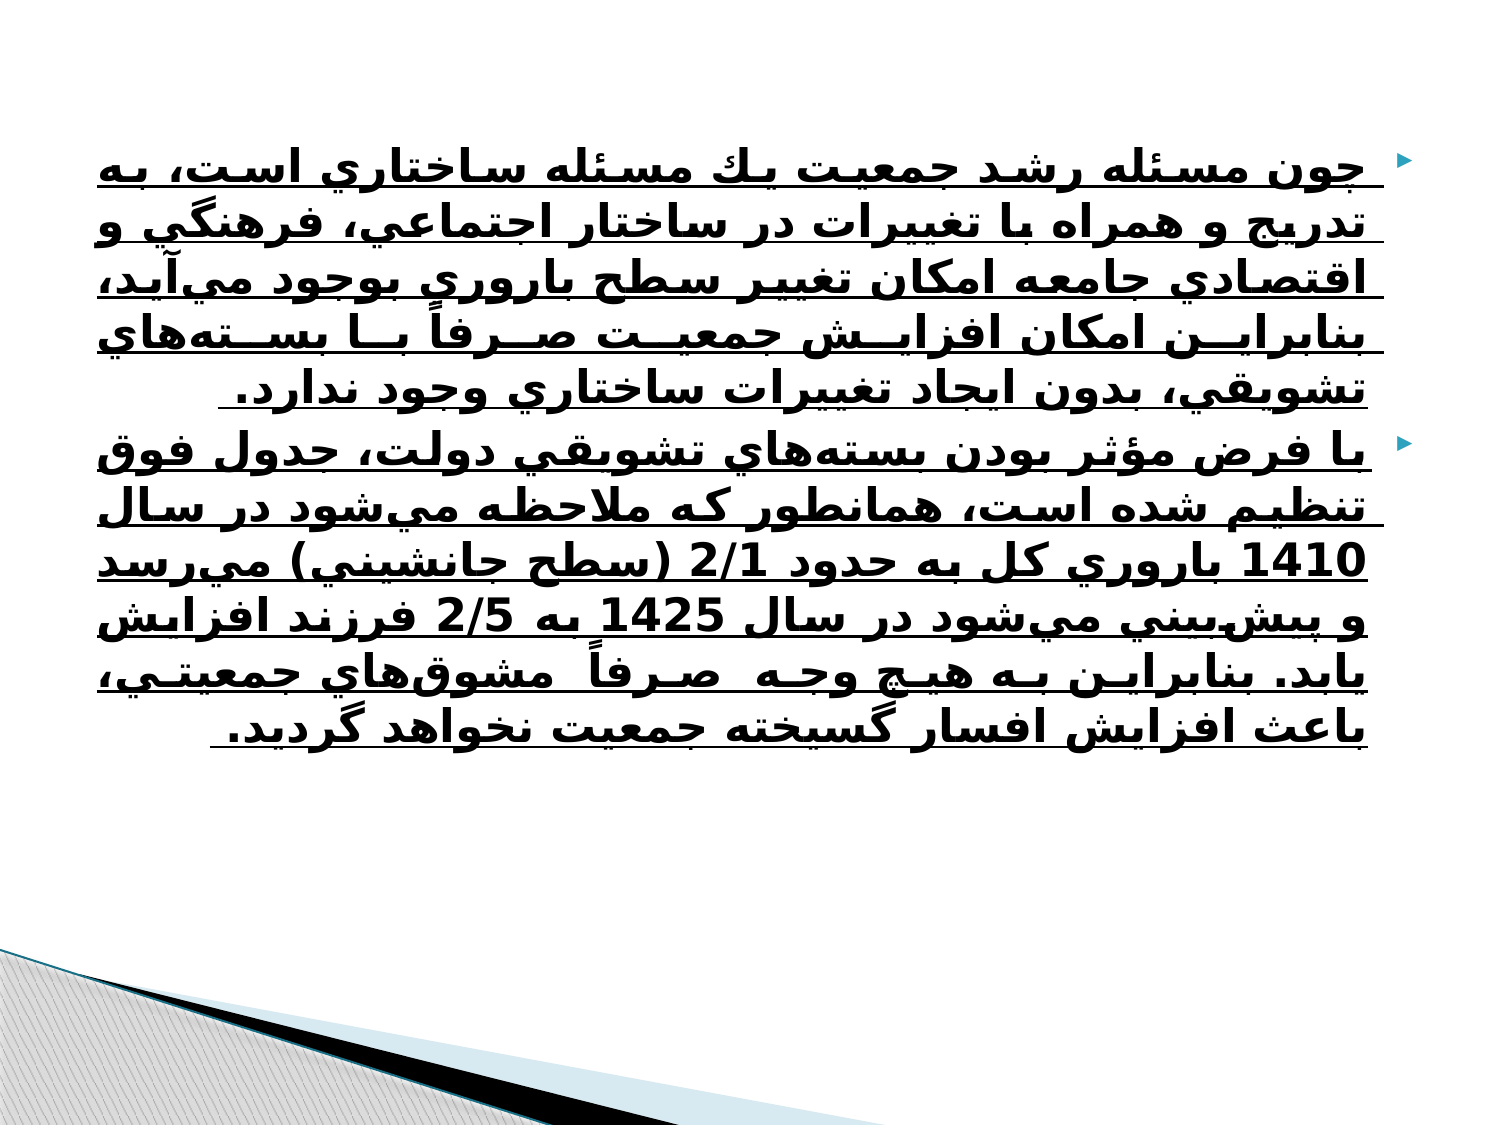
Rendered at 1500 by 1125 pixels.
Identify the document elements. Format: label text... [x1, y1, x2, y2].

list چون مسئله رشد جمعيت يك مسئله ساختاري است، به تدريج و همراه با تغييرات در ساختار اجتماعي، فرهنگي و اقتصادي جامعه امكان تغيير سطح باروري بوجود مي‌آيد، بنابراين امكان افزايش جمعيت صرفاً با بسته‌هاي تشويقي، بدون ايجاد تغييرات ساختاري وجود ندارد. با فرض مؤثر بودن بسته‌هاي تشويقي دولت، جدول فوق تنظيم شده است، همانطور كه ملاحظه مي‌شود در سال 1410 باروري كل به حدود 2/1 (سطح جانشيني) مي‌رسد و پيش‌بيني مي‌شود در سال 1425 به 2/5 فرزند افزايش يابد. بنابراين به هيچ وجه صرفاً مشوق‌هاي جمعيتي، باعث افزايش افسار گسيخته جمعيت نخواهد گرديد. [82, 128, 1432, 872]
